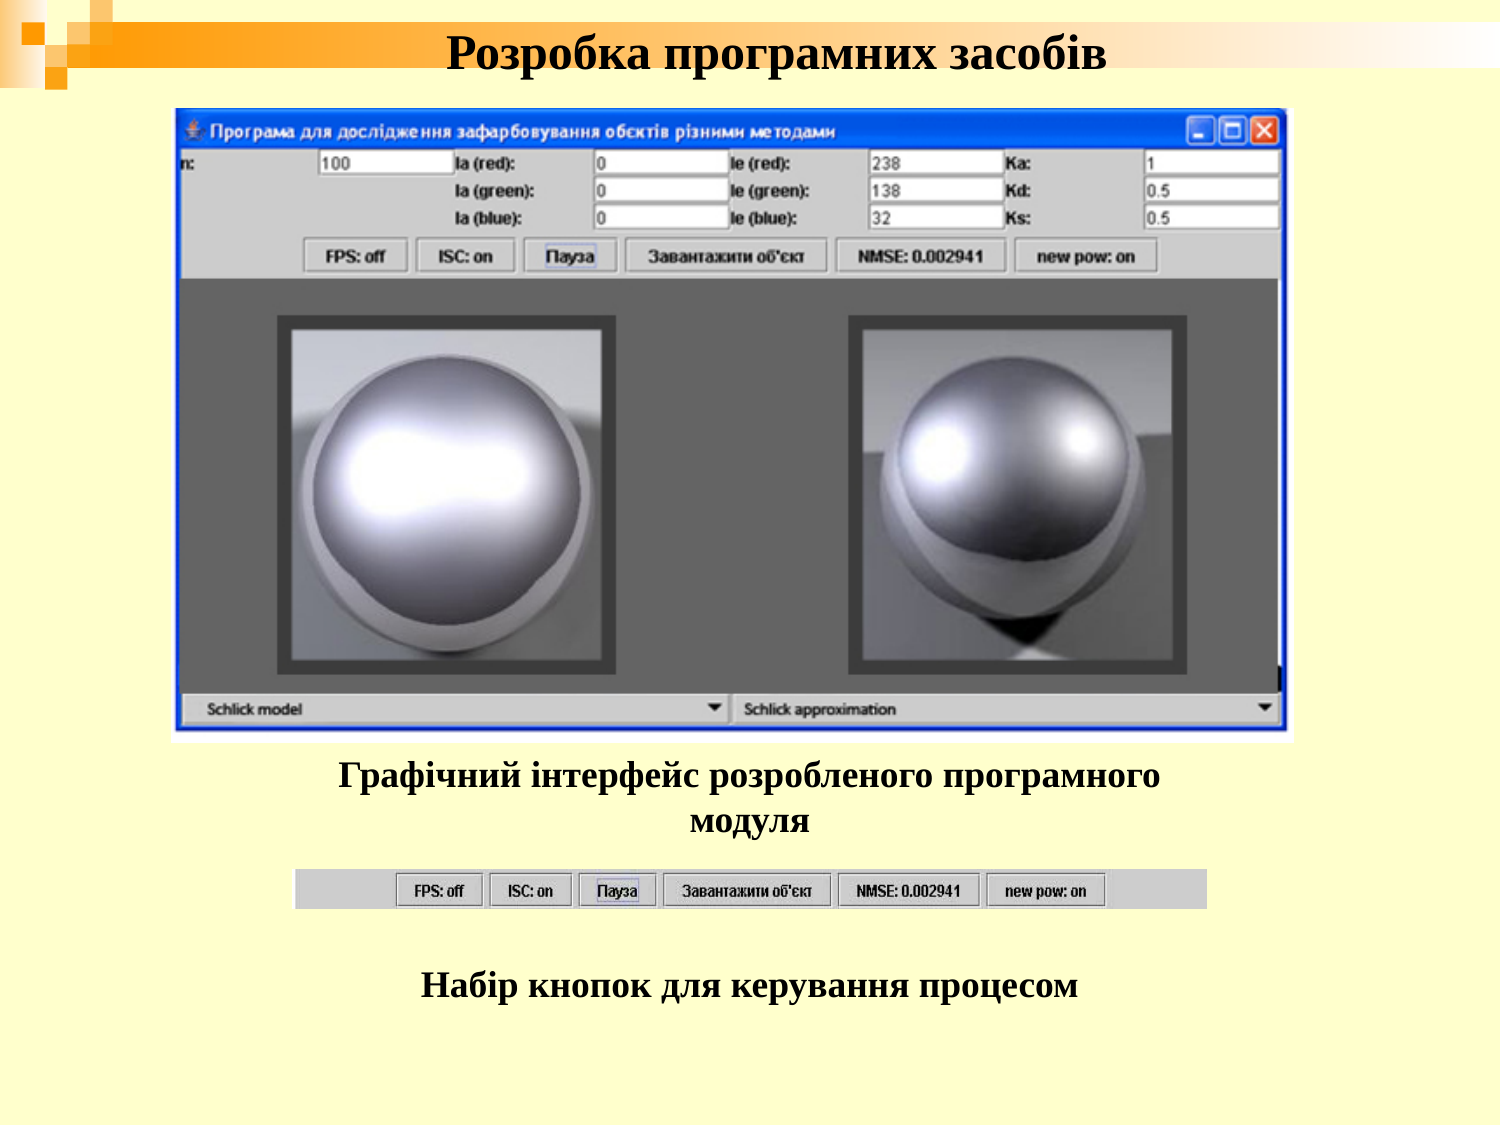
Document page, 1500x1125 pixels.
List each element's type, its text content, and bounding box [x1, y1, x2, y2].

text_box Графічний інтерфейс розробленого програмного модуля [321, 743, 1179, 843]
picture [170, 108, 1294, 743]
text_box Набір кнопок для керування процесом [321, 952, 1179, 1053]
title Розробка програмних засобів [431, 14, 1133, 85]
picture [292, 869, 1207, 909]
text_box [728, 43, 772, 94]
